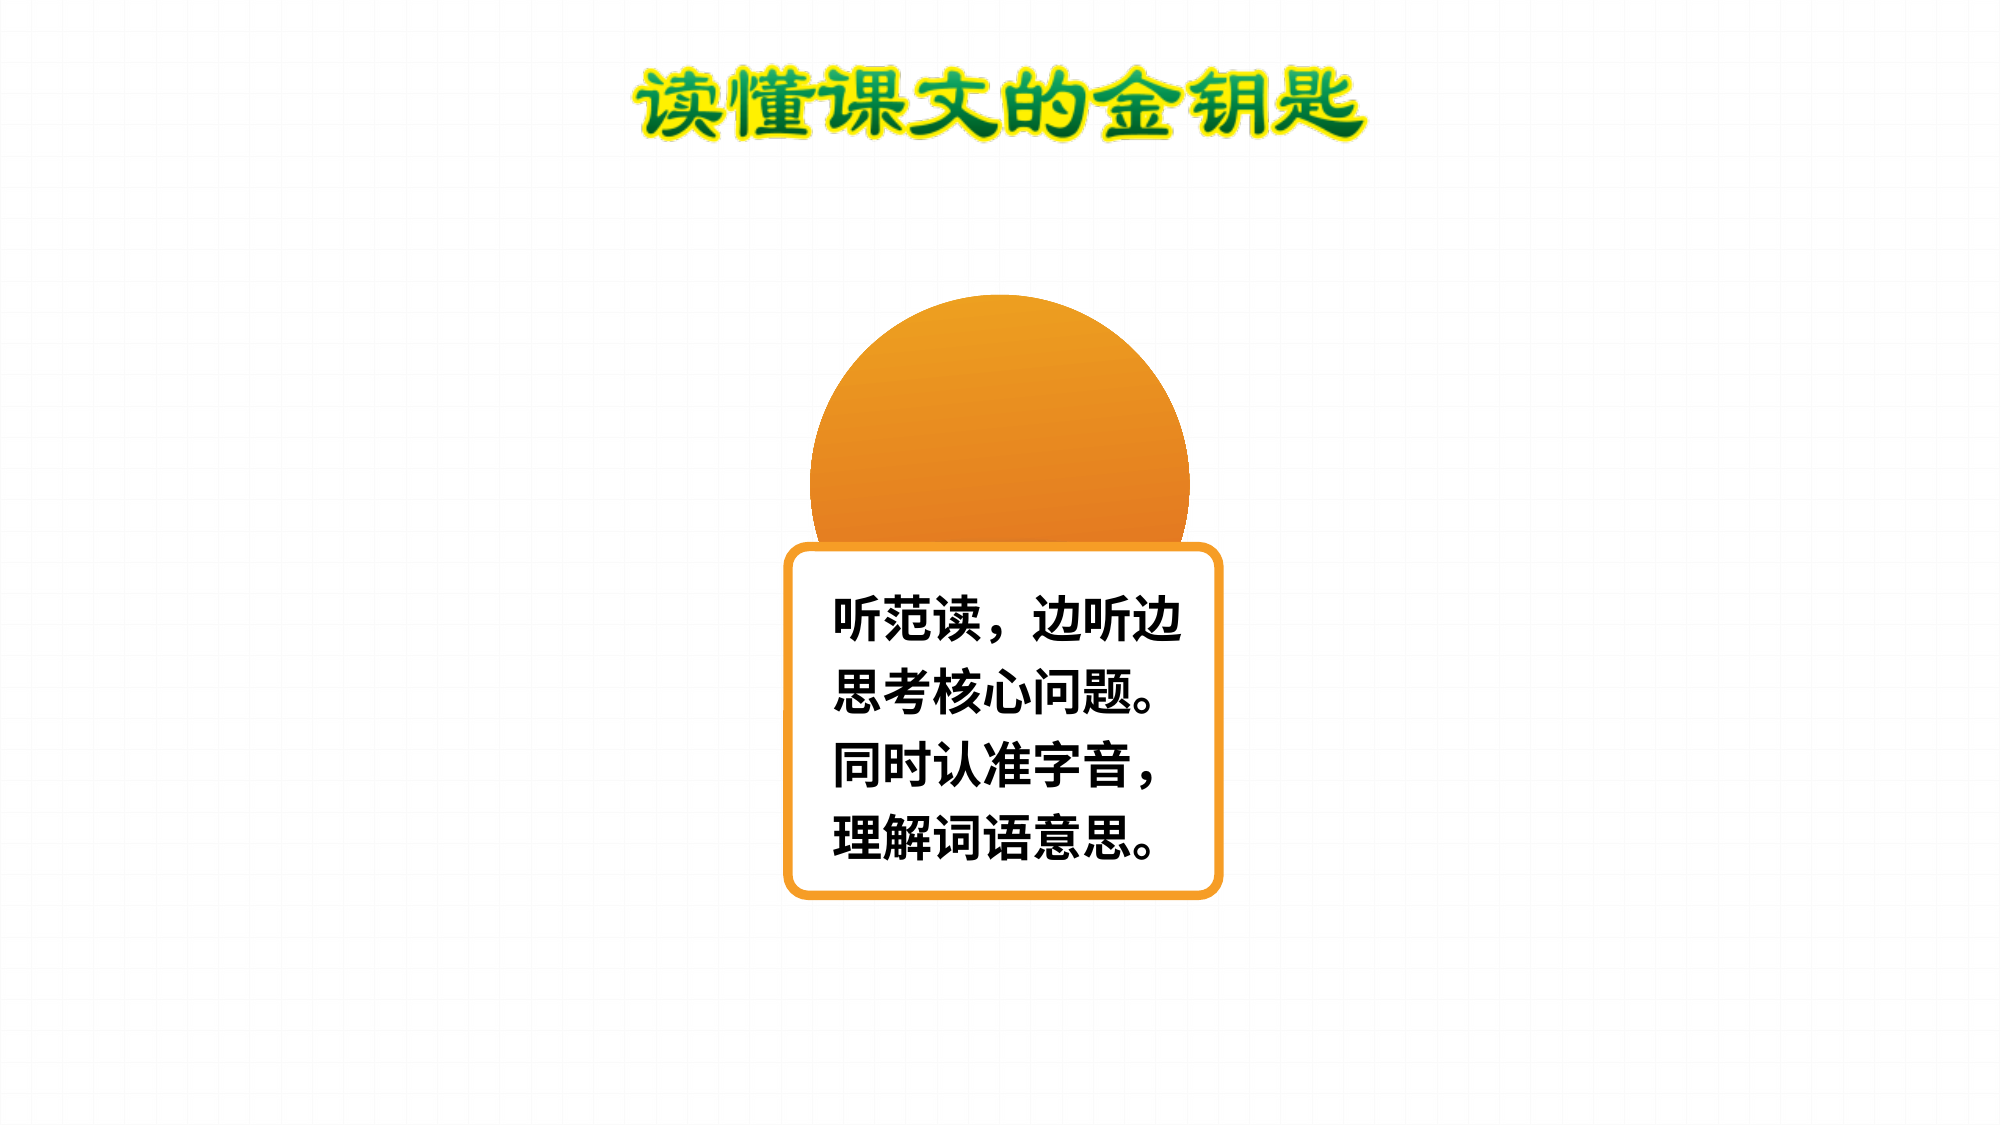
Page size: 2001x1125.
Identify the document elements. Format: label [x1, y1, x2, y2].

picture [628, 59, 1374, 148]
text_box [787, 294, 1220, 896]
